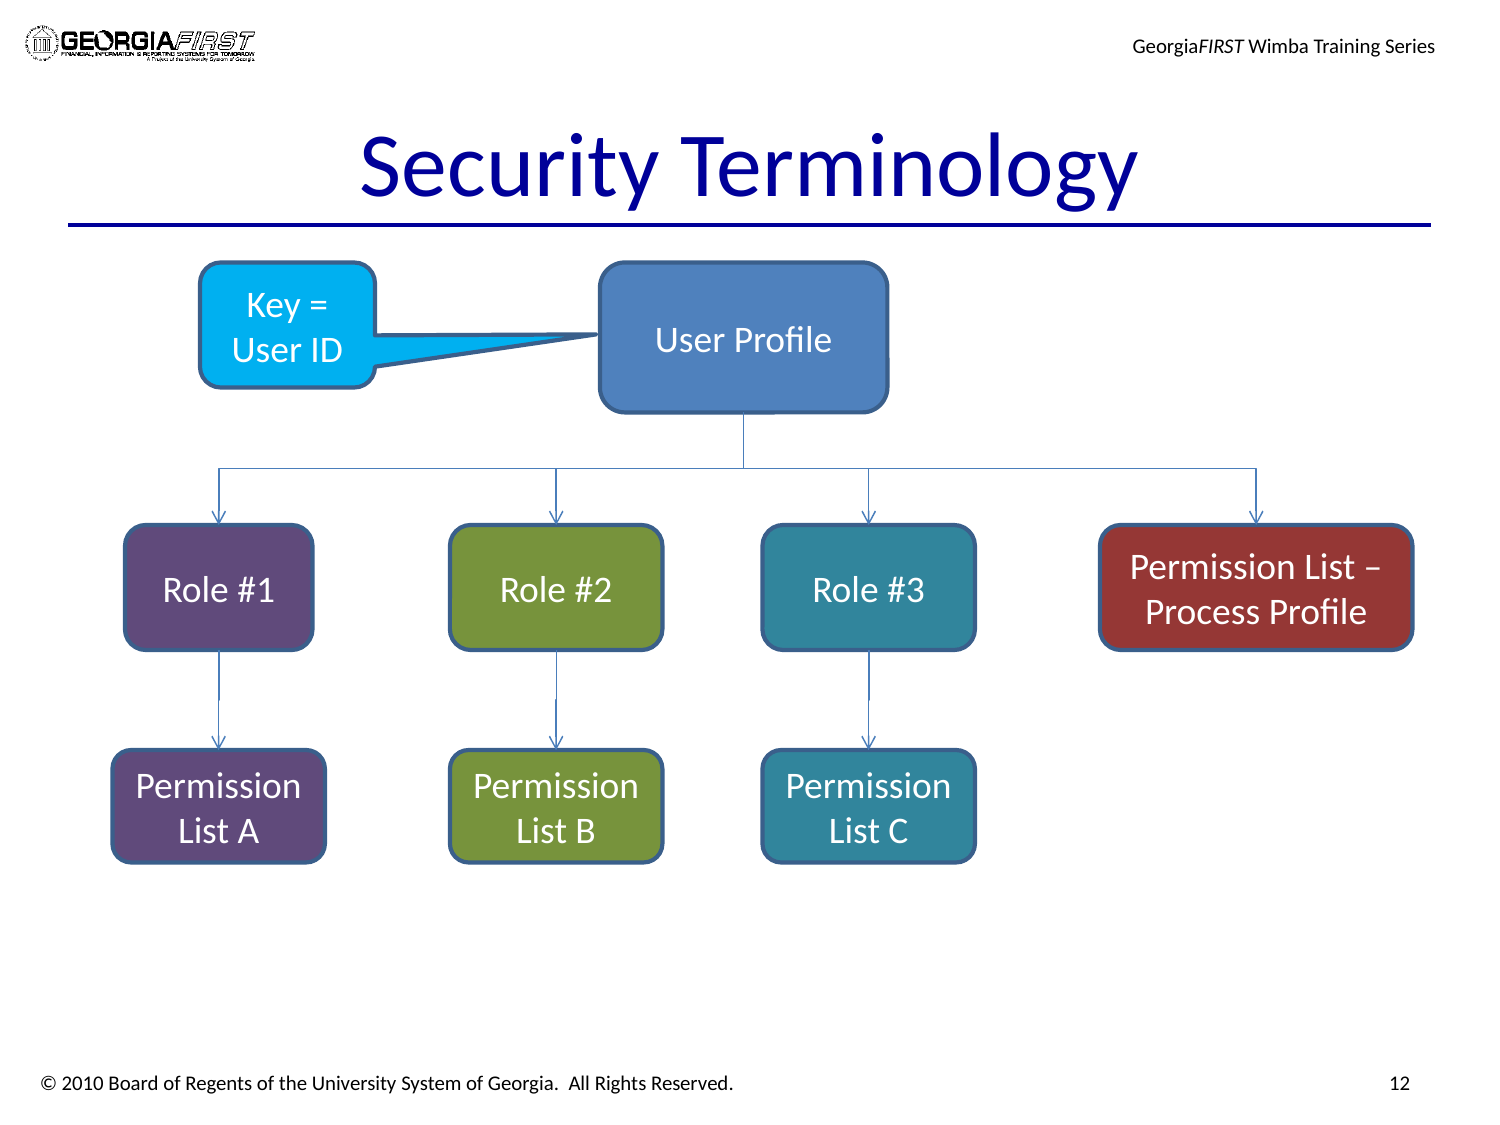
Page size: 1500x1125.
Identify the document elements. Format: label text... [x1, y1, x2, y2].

text_box Role #2 [541, 522, 665, 653]
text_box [424, 205, 538, 732]
text_box Key = User ID [197, 260, 419, 390]
text_box Permission List B [447, 747, 665, 865]
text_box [593, 374, 707, 563]
text_box Key = User ID [541, 332, 599, 345]
picture [24, 24, 255, 63]
title Security Terminology [75, 87, 1425, 233]
text_box Role #3 [760, 522, 938, 653]
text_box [749, 405, 863, 532]
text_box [943, 212, 1057, 726]
text_box User Profile [597, 260, 890, 415]
text_box Permission List A [110, 747, 328, 865]
text_box Permission List – Process Profile [1097, 522, 1415, 653]
text_box Permission List C [760, 747, 978, 865]
text_box Role #1 [122, 522, 315, 653]
